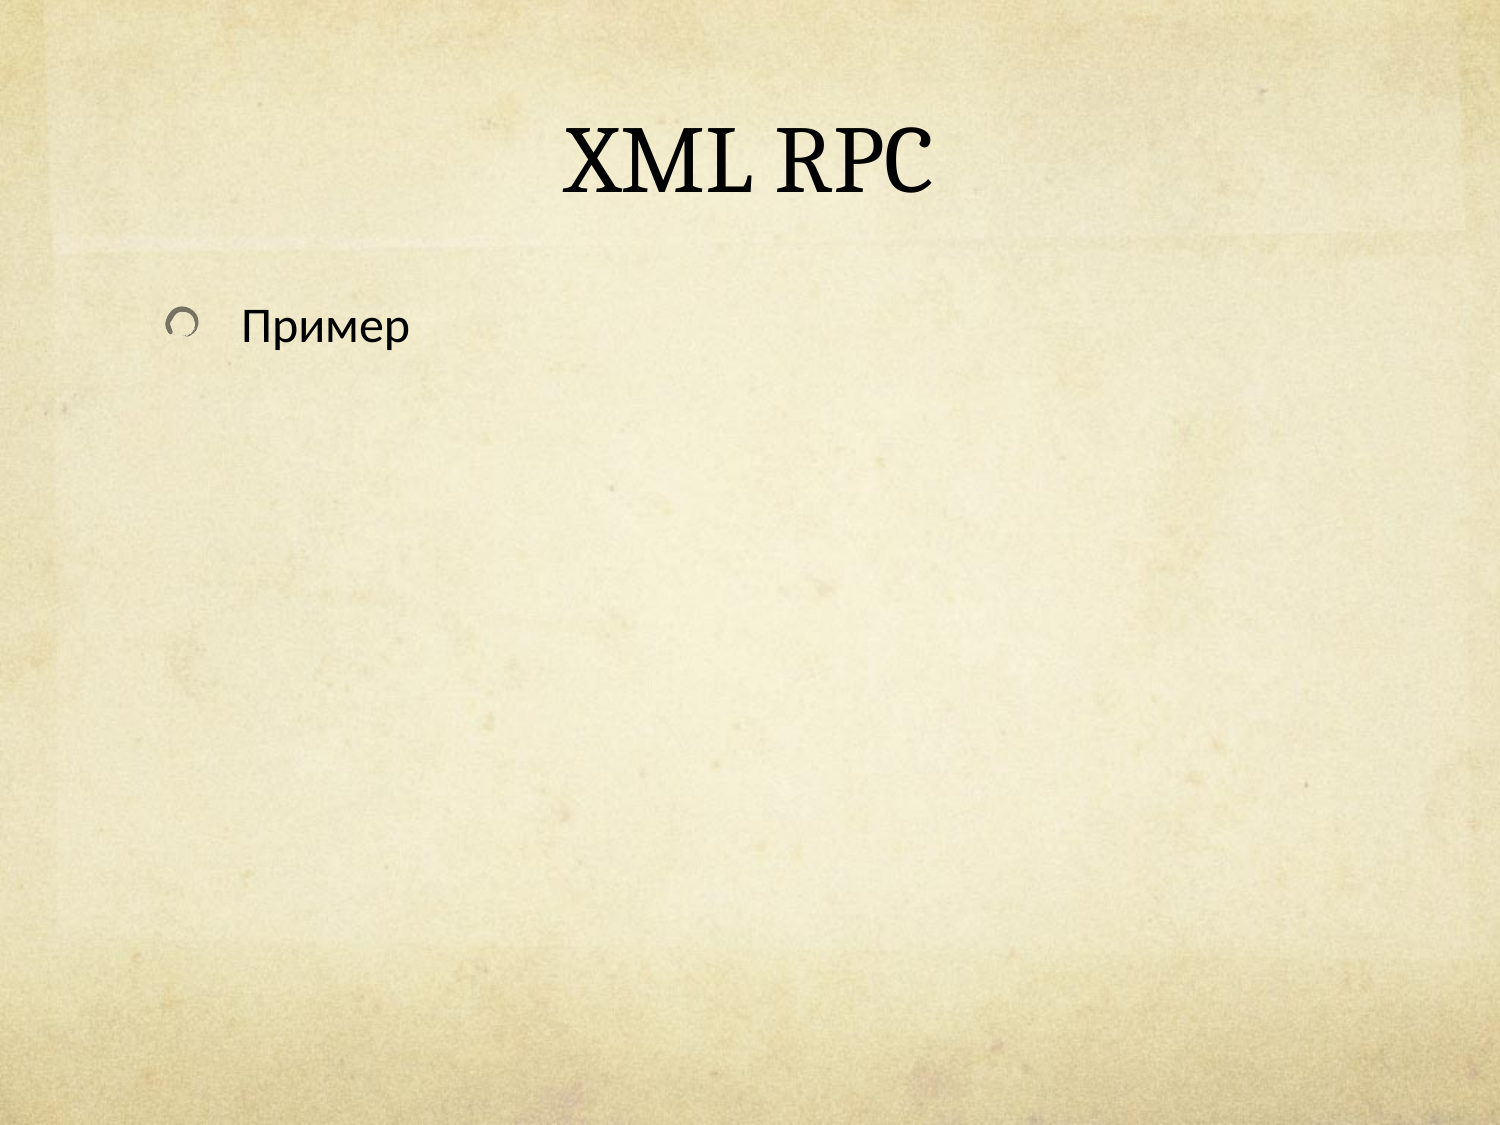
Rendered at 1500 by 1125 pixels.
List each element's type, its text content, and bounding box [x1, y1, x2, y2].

picture [0, 0, 1500, 1125]
list Пример [150, 284, 1350, 950]
title XML RPC [150, 82, 1350, 225]
